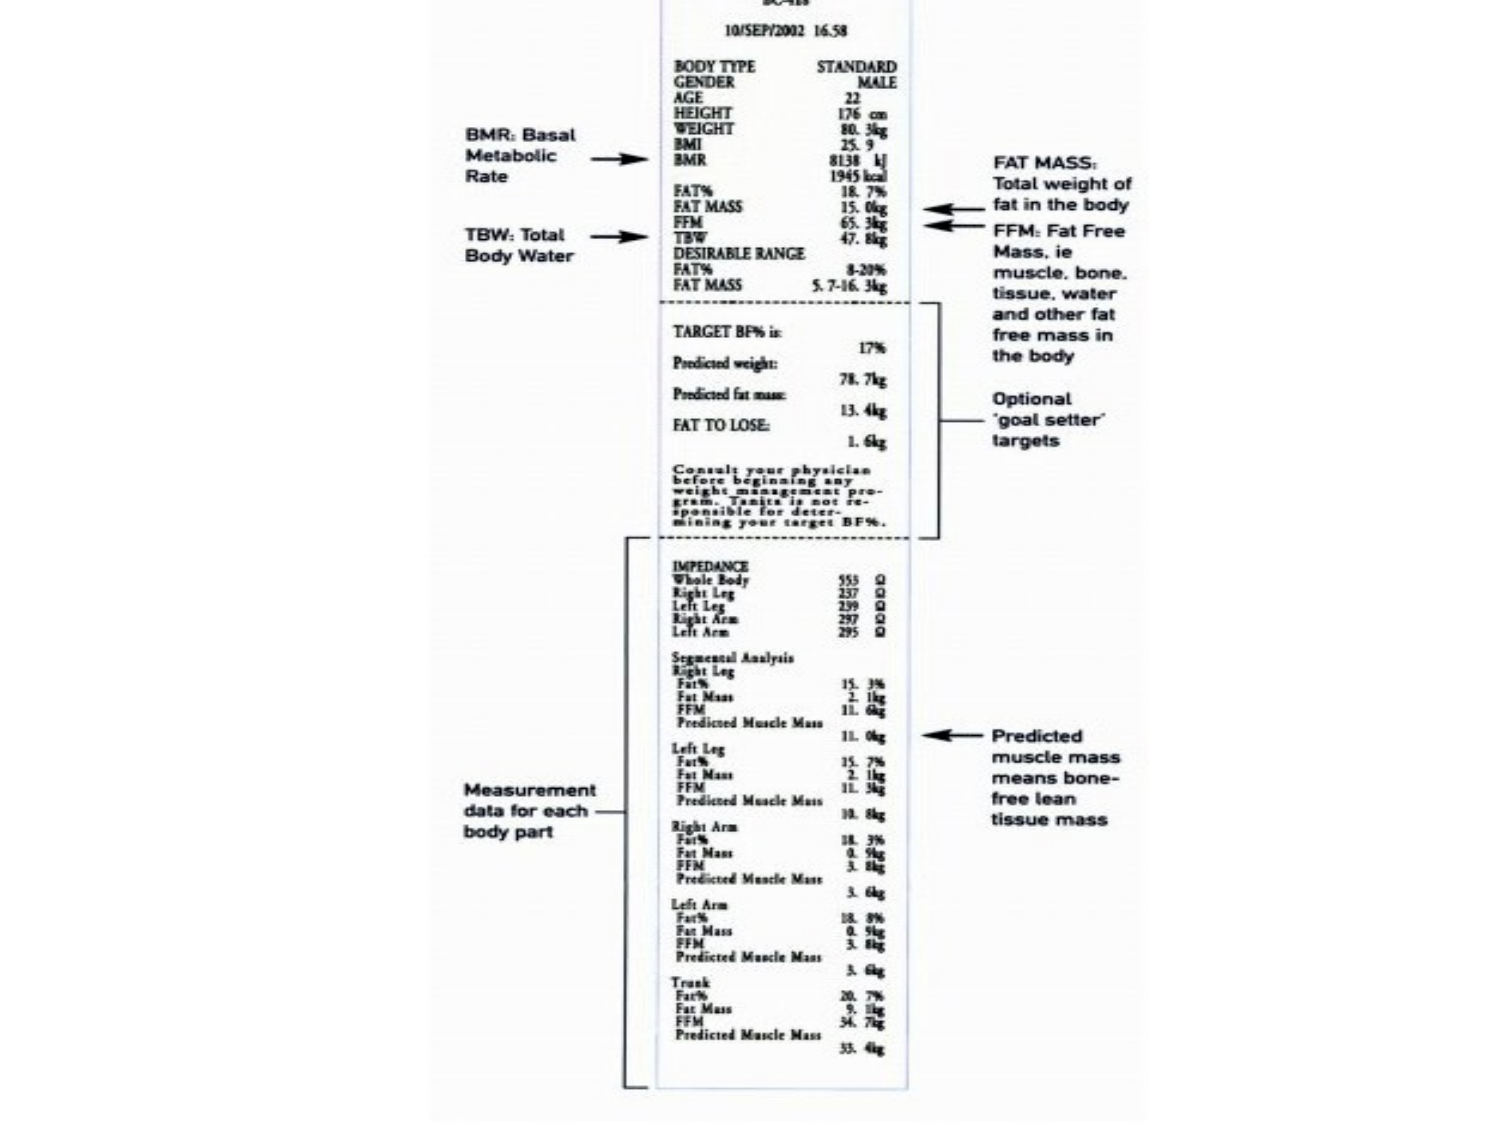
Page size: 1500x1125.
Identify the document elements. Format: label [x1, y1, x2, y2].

picture [421, 0, 1149, 1125]
